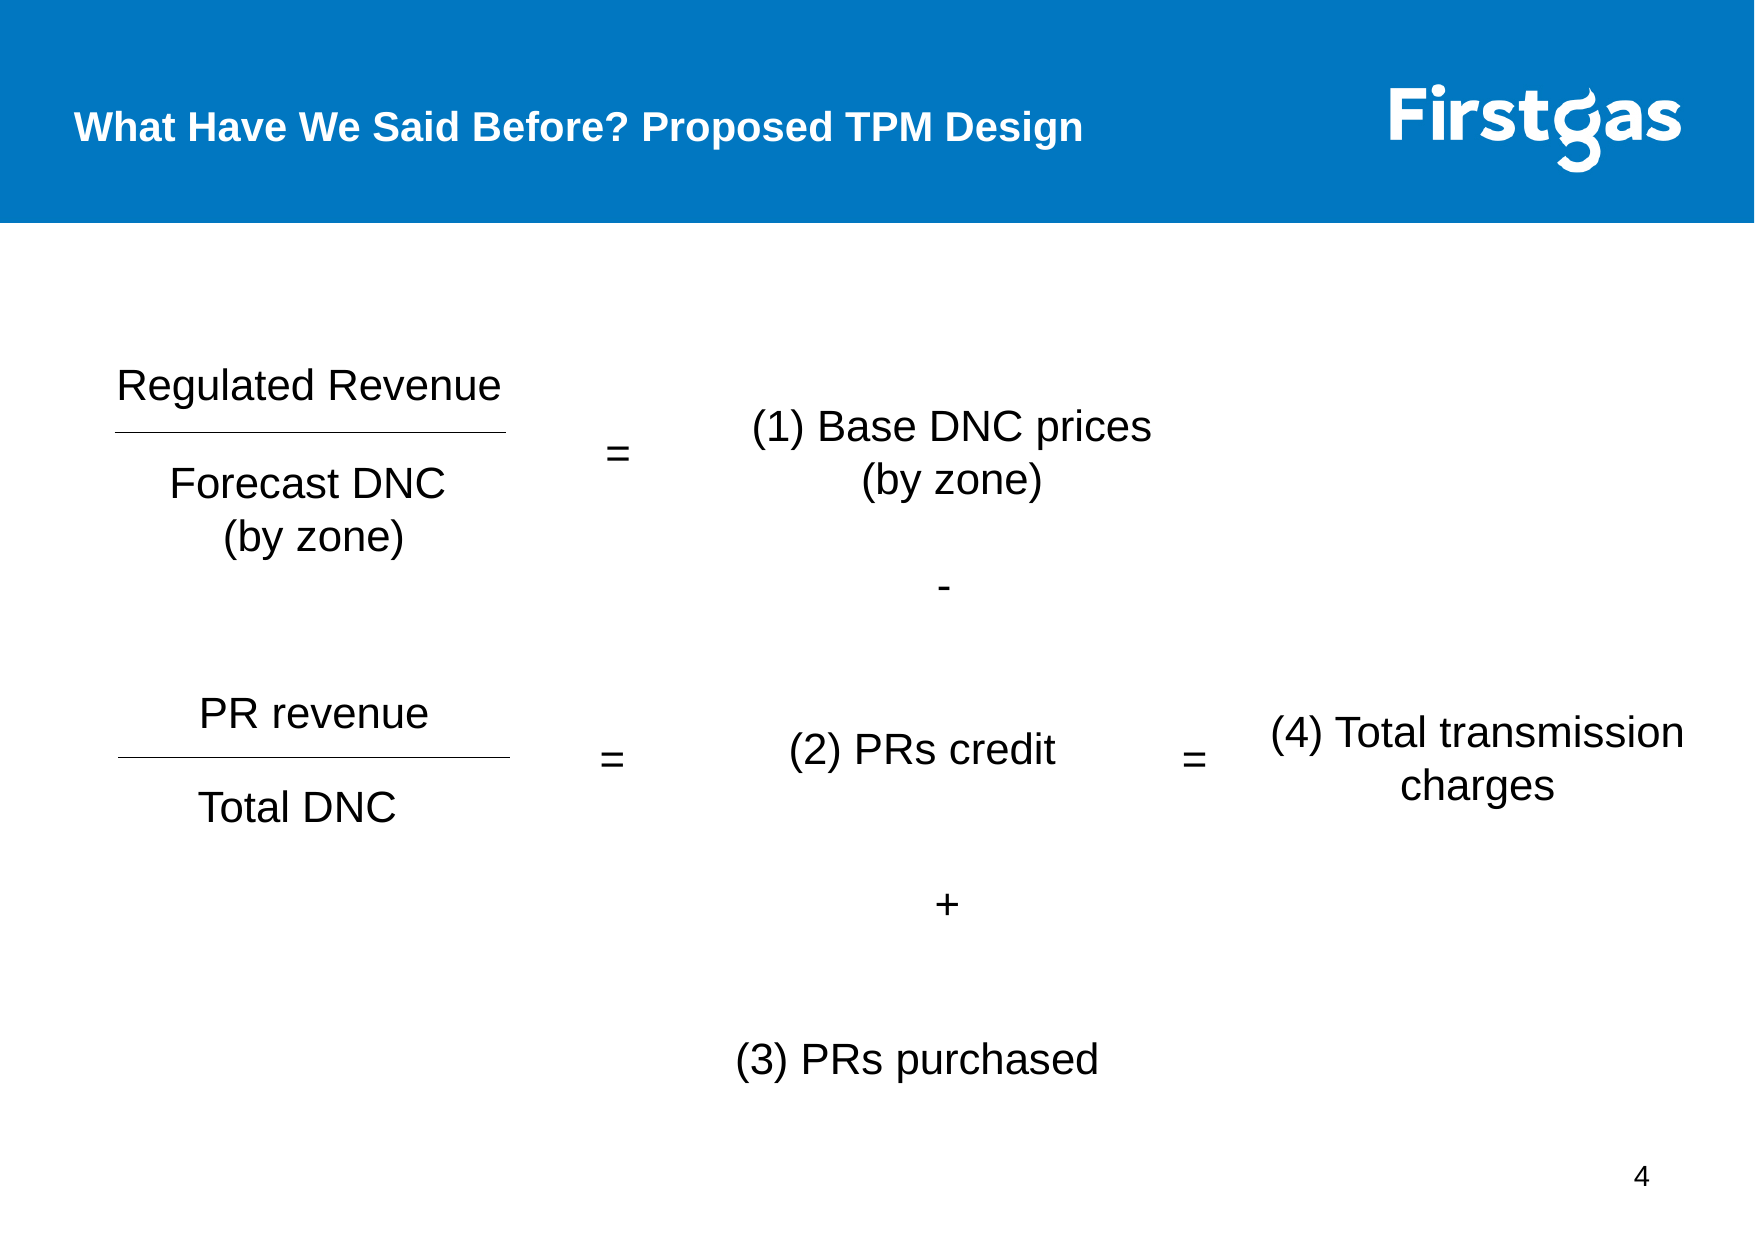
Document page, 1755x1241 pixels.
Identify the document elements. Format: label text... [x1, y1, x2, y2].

text_box = [590, 417, 671, 485]
text_box Forecast DNC (by zone) [101, 447, 527, 568]
text_box (2) PRs credit [709, 713, 1135, 781]
text_box PR revenue [101, 677, 527, 745]
text_box (4) Total transmission charges [1229, 696, 1726, 817]
text_box What Have We Said Before? Proposed TPM Design [73, 78, 1350, 148]
text_box = [1167, 723, 1229, 791]
text_box - [922, 549, 1003, 617]
text_box = [584, 723, 665, 791]
text_box (3) PRs purchased [704, 1023, 1130, 1091]
text_box Regulated Revenue [101, 349, 527, 417]
picture [0, 0, 1755, 1241]
slide_number 4 [1257, 1149, 1667, 1216]
text_box (1) Base DNC prices (by zone) [704, 390, 1200, 511]
text_box + [919, 868, 985, 936]
text_box Total DNC [84, 771, 510, 839]
